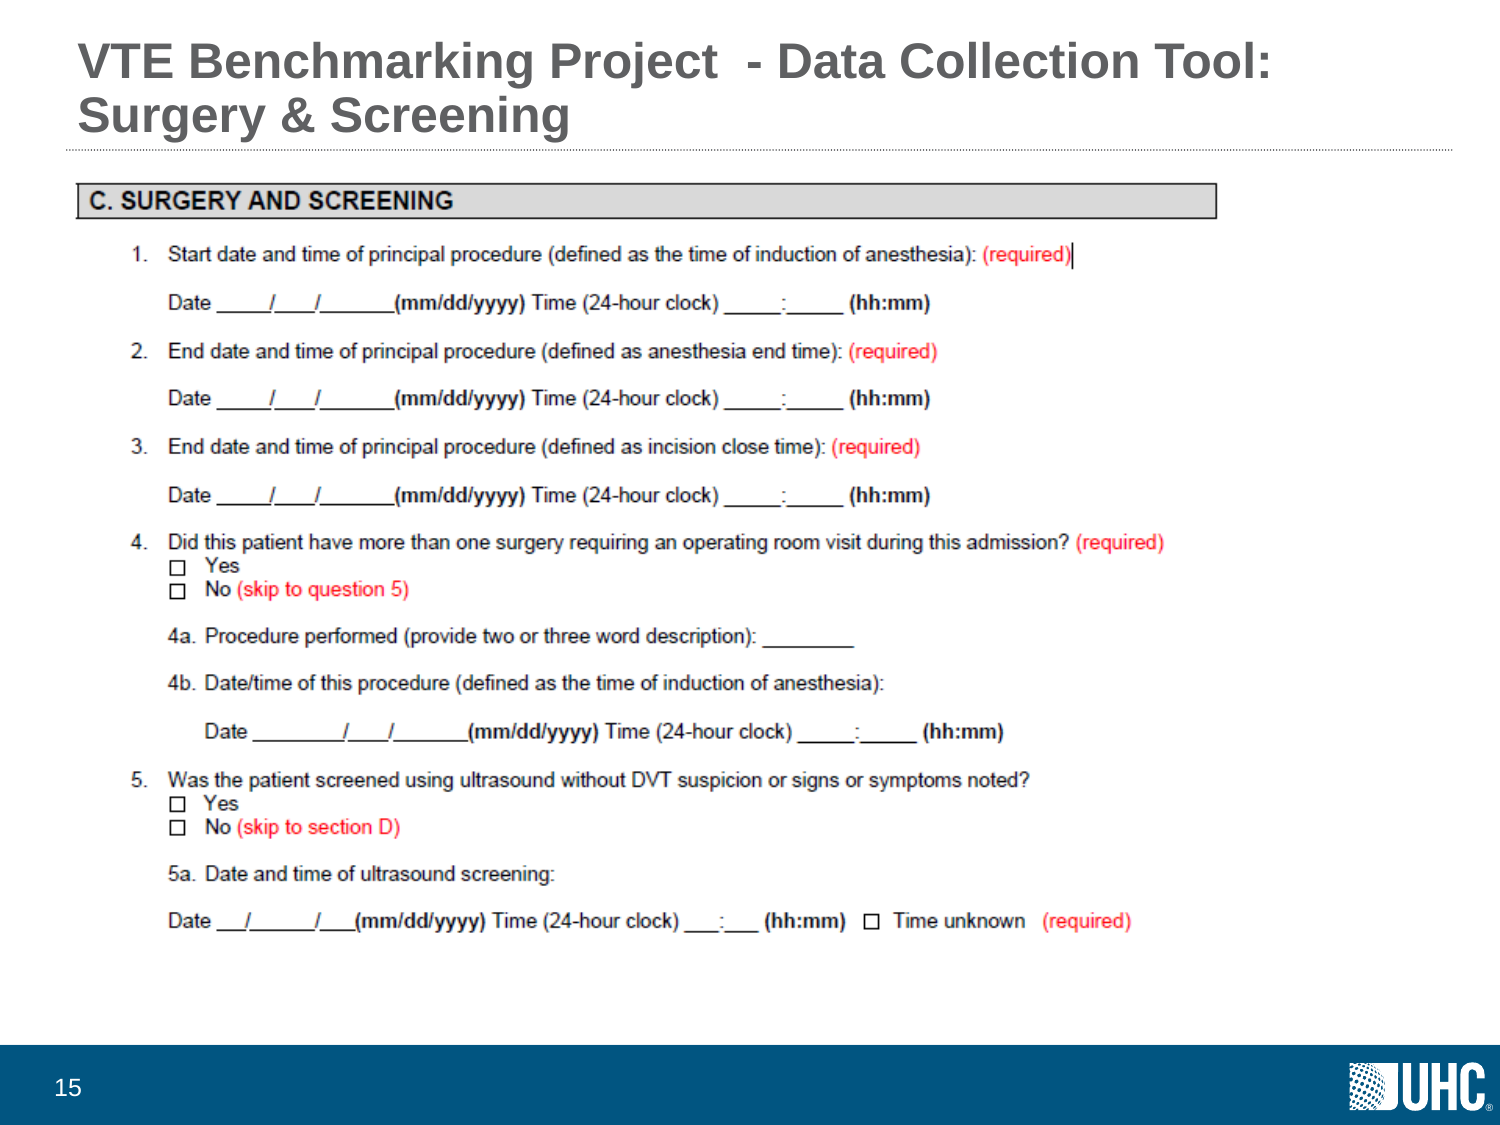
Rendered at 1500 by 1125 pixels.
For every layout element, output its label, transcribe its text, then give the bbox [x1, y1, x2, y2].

slide_number 14 [26, 1063, 110, 1111]
title VTE Benchmarking Project - Data Collection Tool: Surgery & Screening [69, 7, 1453, 144]
picture [0, 0, 1500, 1045]
